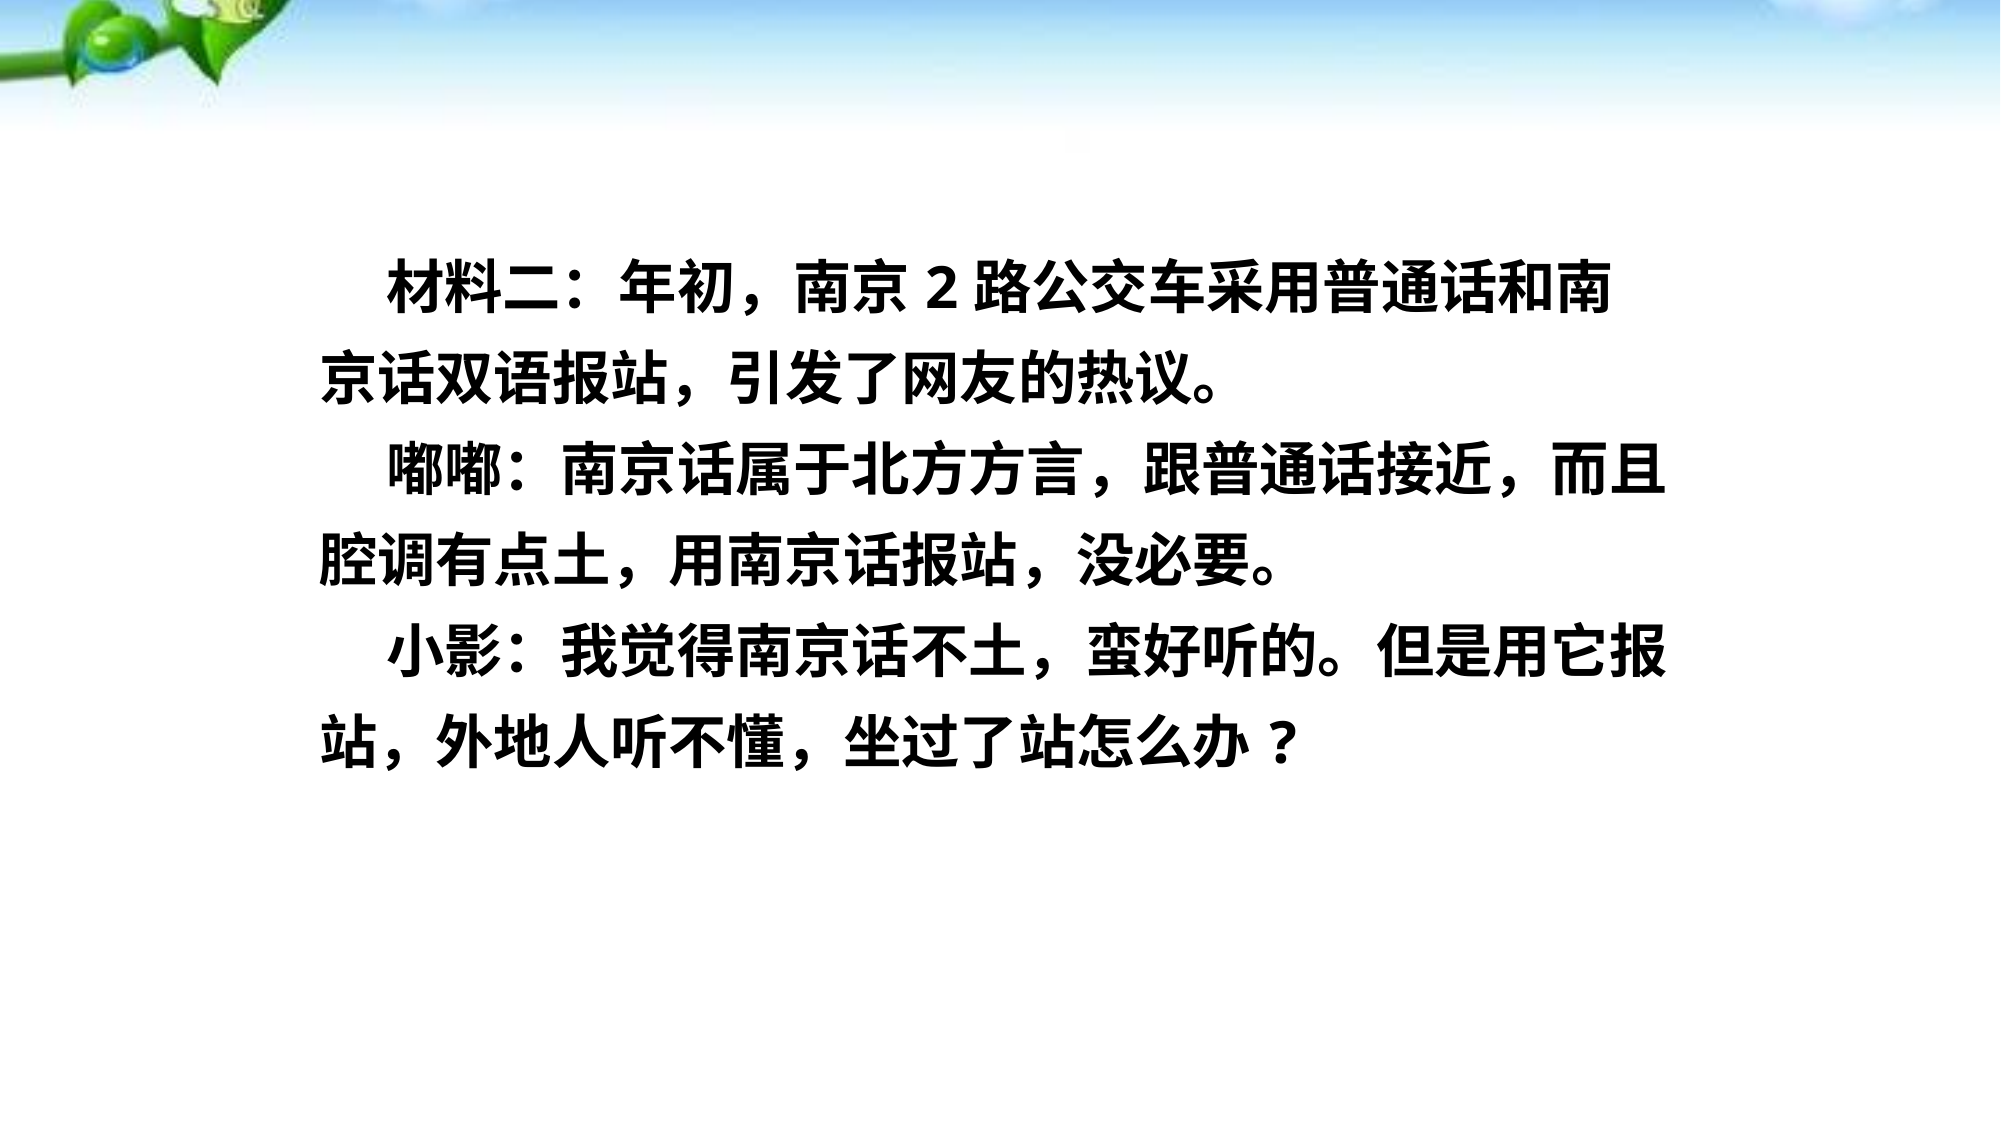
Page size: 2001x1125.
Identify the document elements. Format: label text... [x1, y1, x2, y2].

picture [0, 0, 2001, 1125]
text_box 材料二：年初，南京2路公交车采用普通话和南京话双语报站，引发了网友的热议。 嘟嘟：南京话属于北方方言，跟普通话接近，而且腔调有点土，用南京话报站，没必要。 小影：我觉得南京话不土，蛮好听的。但是用它报站，外地人听不懂，坐过了站怎么办? [304, 222, 1687, 783]
